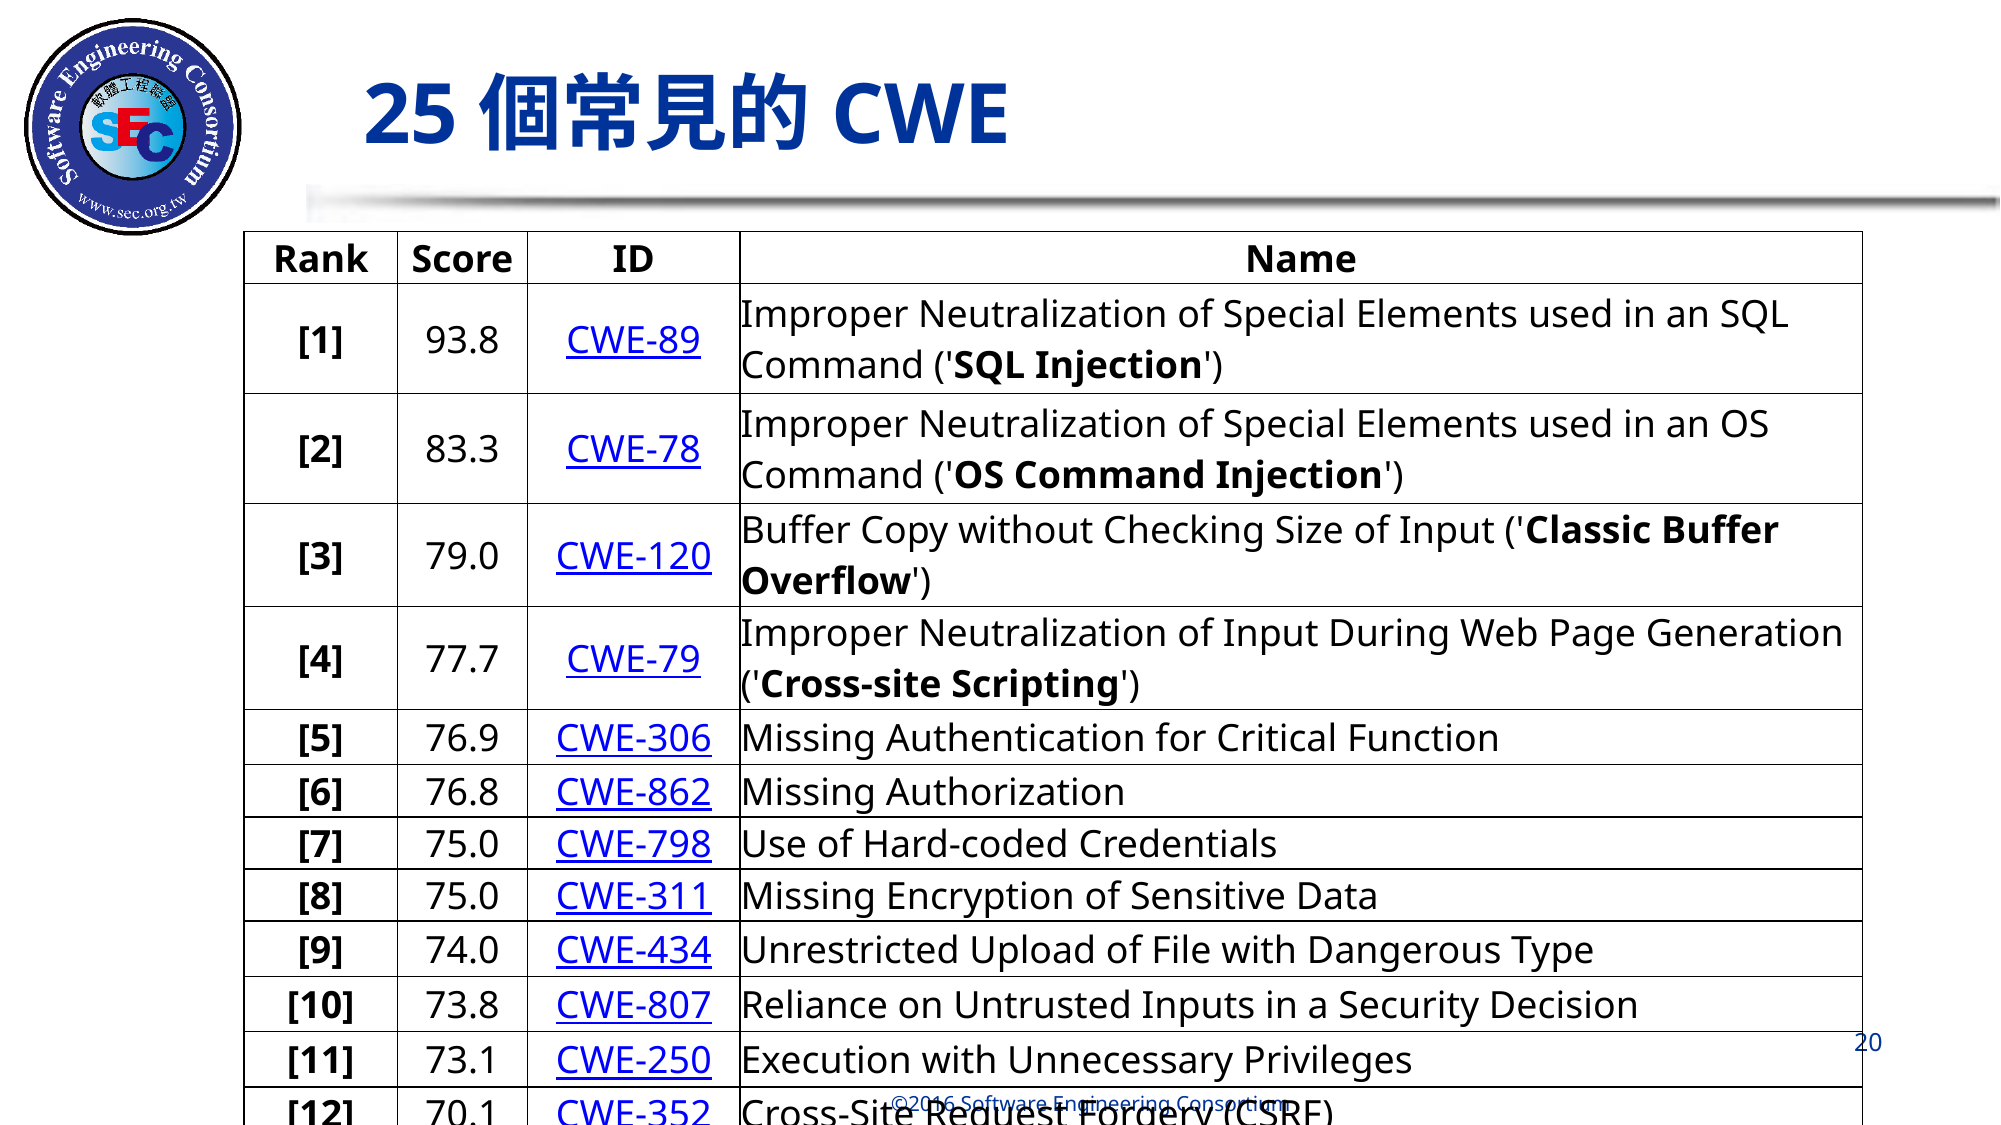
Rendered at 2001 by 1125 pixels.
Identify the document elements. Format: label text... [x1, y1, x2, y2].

table_cell 74.0 [398, 922, 527, 976]
table_cell [8] [245, 870, 397, 920]
table_cell CWE-78 [528, 394, 739, 503]
table_cell 70.1 [398, 1088, 527, 1125]
table_cell [1] [245, 284, 397, 393]
table_cell [5] [245, 710, 397, 764]
title 25個常見的CWE [348, 42, 2000, 179]
picture [0, 0, 265, 259]
table_cell [3] [245, 504, 397, 606]
table_cell Execution with Unnecessary Privileges [741, 1032, 1862, 1086]
table_cell 73.1 [398, 1032, 527, 1086]
table_cell [7] [245, 818, 397, 868]
table_cell Improper Neutralization of Special Elements used in an OS Command ('OS Command Injection') [741, 394, 1862, 503]
table_cell CWE-862 [528, 765, 739, 816]
table_cell [9] [245, 922, 397, 976]
slide_number ‹#› [1863, 1019, 1898, 1094]
table_cell 75.0 [398, 818, 527, 868]
table_cell [2] [245, 394, 397, 503]
table_cell CWE-250 [528, 1032, 739, 1086]
table_cell 75.0 [398, 870, 527, 920]
table_cell [10] [245, 977, 397, 1031]
table_cell Use of Hard-coded Credentials [741, 818, 1862, 868]
table_cell CWE-807 [528, 977, 739, 1031]
table_cell [4] [245, 607, 397, 709]
table_header Name [741, 232, 1862, 283]
table_cell CWE-120 [528, 504, 739, 606]
table_cell [6] [245, 765, 397, 816]
table_cell Cross-Site Request Forgery (CSRF) [741, 1088, 1862, 1125]
table_cell Missing Authorization [741, 765, 1862, 816]
table_cell CWE-89 [528, 284, 739, 393]
table_cell 83.3 [398, 394, 527, 503]
table_cell Improper Neutralization of Special Elements used in an SQL Command ('SQL Injection') [741, 284, 1862, 393]
table_cell 93.8 [398, 284, 527, 393]
table_cell Missing Authentication for Critical Function [741, 710, 1862, 764]
table_cell 76.9 [398, 710, 527, 764]
table_cell CWE-311 [528, 870, 739, 920]
table_cell Unrestricted Upload of File with Dangerous Type [741, 922, 1862, 976]
table_cell [12] [245, 1088, 397, 1125]
table_header Rank [245, 232, 397, 283]
picture [306, 184, 2000, 223]
table_cell Missing Encryption of Sensitive Data [741, 870, 1862, 920]
table_cell CWE-798 [528, 818, 739, 868]
table_cell Buffer Copy without Checking Size of Input ('Classic Buffer Overflow') [741, 504, 1862, 606]
table_cell Reliance on Untrusted Inputs in a Security Decision [741, 977, 1862, 1031]
table_cell 76.8 [398, 765, 527, 816]
table_cell CWE-79 [528, 607, 739, 709]
table_header Score [398, 232, 527, 283]
table_header ID [528, 232, 739, 283]
table_cell [11] [245, 1032, 397, 1086]
table_cell 77.7 [398, 607, 527, 709]
table_cell 73.8 [398, 977, 527, 1031]
table_cell 79.0 [398, 504, 527, 606]
table_cell CWE-306 [528, 710, 739, 764]
table_cell CWE-434 [528, 922, 739, 976]
table_cell Improper Neutralization of Input During Web Page Generation ('Cross-site Scripting') [741, 607, 1862, 709]
table_cell CWE-352 [528, 1088, 739, 1125]
